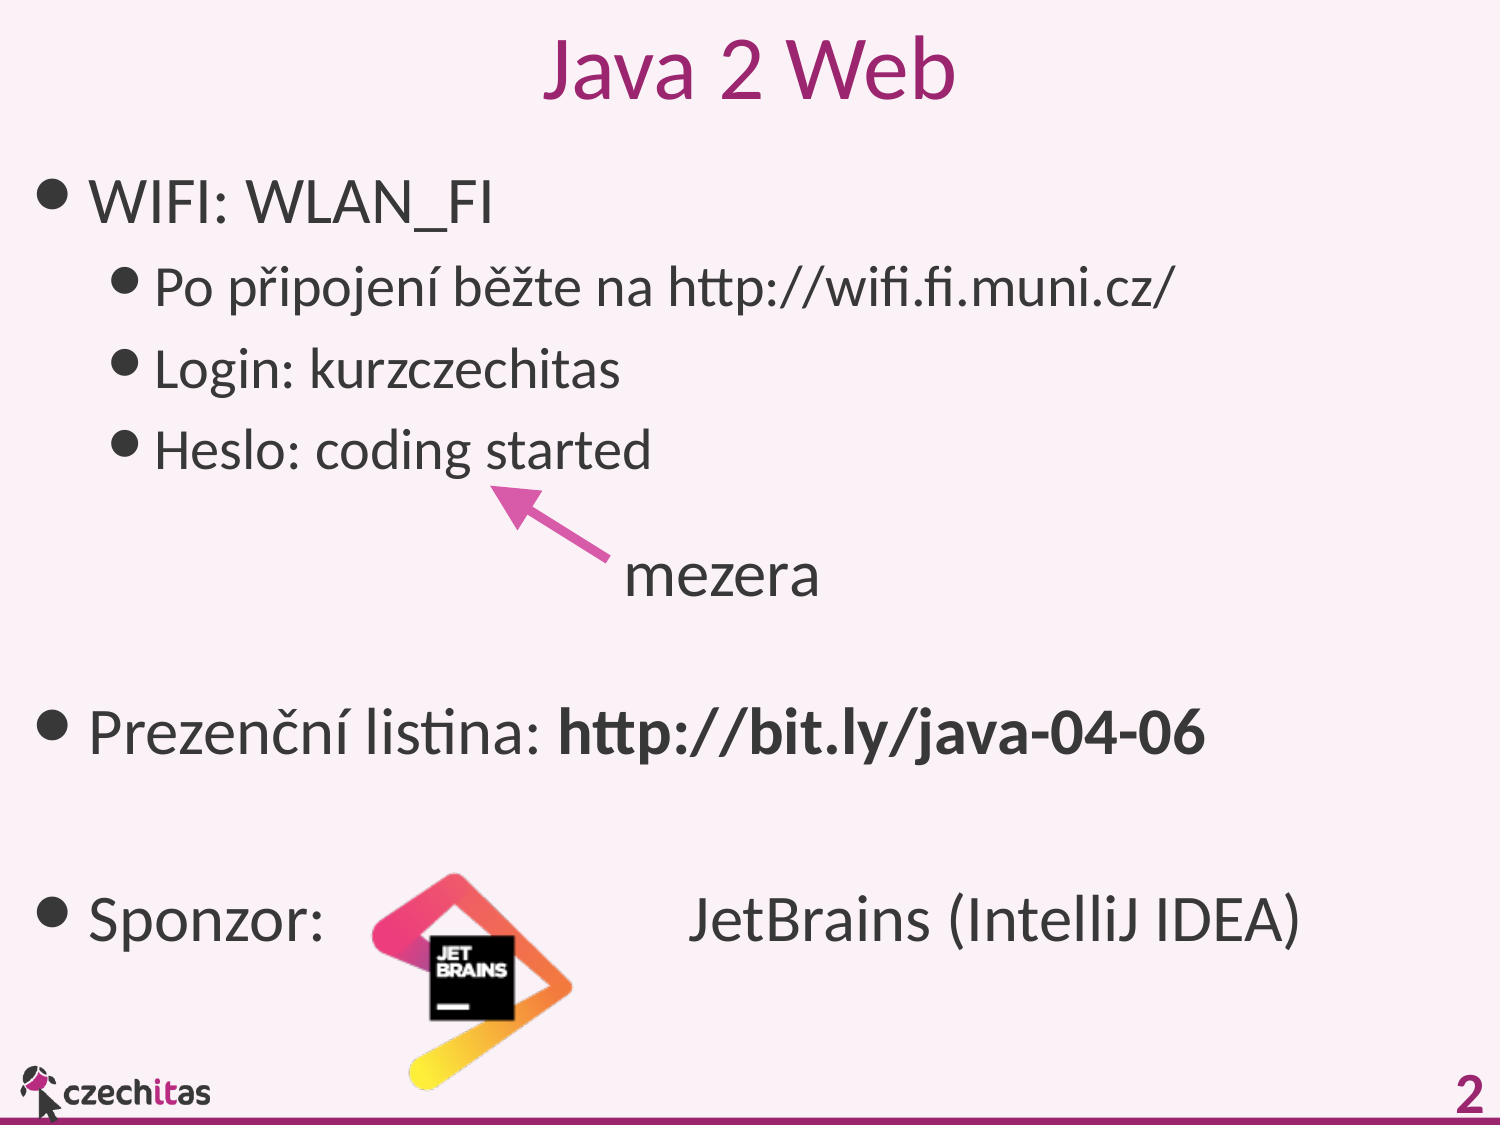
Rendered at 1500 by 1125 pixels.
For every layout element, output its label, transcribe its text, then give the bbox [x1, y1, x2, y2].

slide_number 2 [1149, 1062, 1500, 1118]
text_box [489, 485, 609, 560]
list WIFI: WLAN_FI Po připojení běžte na http://wifi.fi.muni.cz/ Login: kurzczechitas Heslo: coding started Prezenční listina: http://bit.ly/java-04-06 Sponzor: JetBrains (IntelliJ IDEA) [17, 149, 1483, 1047]
picture [265, 774, 680, 1125]
title Java 2 Web [75, 0, 1425, 126]
picture [20, 1065, 210, 1123]
text_box mezera [608, 522, 916, 629]
